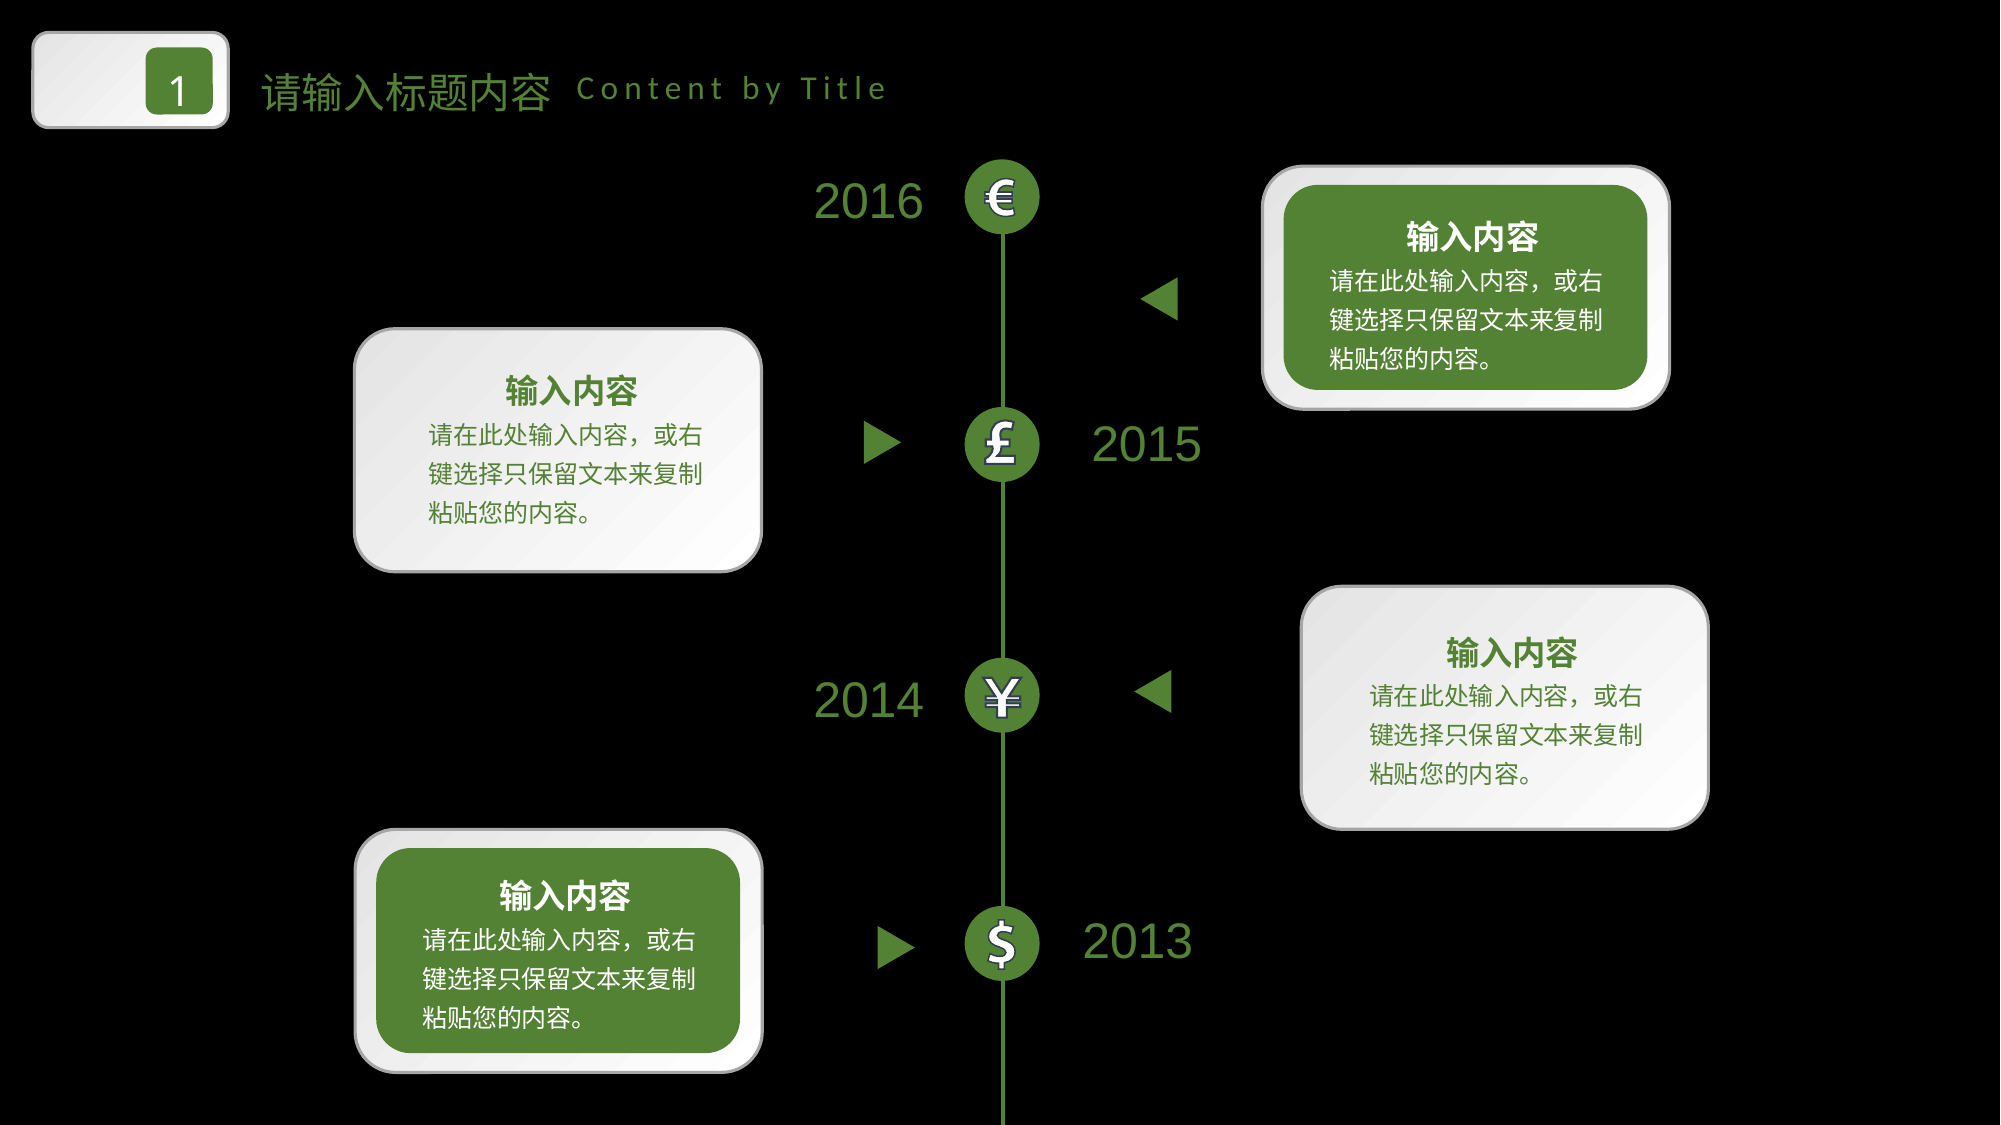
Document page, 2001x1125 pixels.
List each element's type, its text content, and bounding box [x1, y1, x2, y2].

text_box 1 [152, 32, 219, 122]
text_box 输入内容 [1431, 604, 1683, 680]
text_box 请在此处输入内容，或右键选择只保留文本来复制粘贴您的内容。 [413, 403, 726, 535]
text_box [1300, 585, 1710, 831]
text_box [1138, 275, 1179, 323]
text_box 2016 [798, 160, 947, 236]
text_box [966, 160, 1039, 1125]
text_box 2015 [1076, 404, 1225, 479]
text_box [353, 327, 763, 573]
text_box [1262, 166, 1670, 410]
text_box 输入内容 [490, 343, 742, 418]
text_box 2013 [1067, 901, 1216, 977]
text_box [862, 418, 904, 466]
text_box [876, 924, 917, 971]
text_box 2014 [798, 659, 947, 735]
text_box 请输入标题内容 [245, 34, 710, 125]
text_box Content by Title [710, 58, 901, 114]
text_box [355, 829, 763, 1073]
text_box 请在此处输入内容，或右键选择只保留文本来复制粘贴您的内容。 [1354, 664, 1666, 797]
text_box [1132, 668, 1173, 715]
